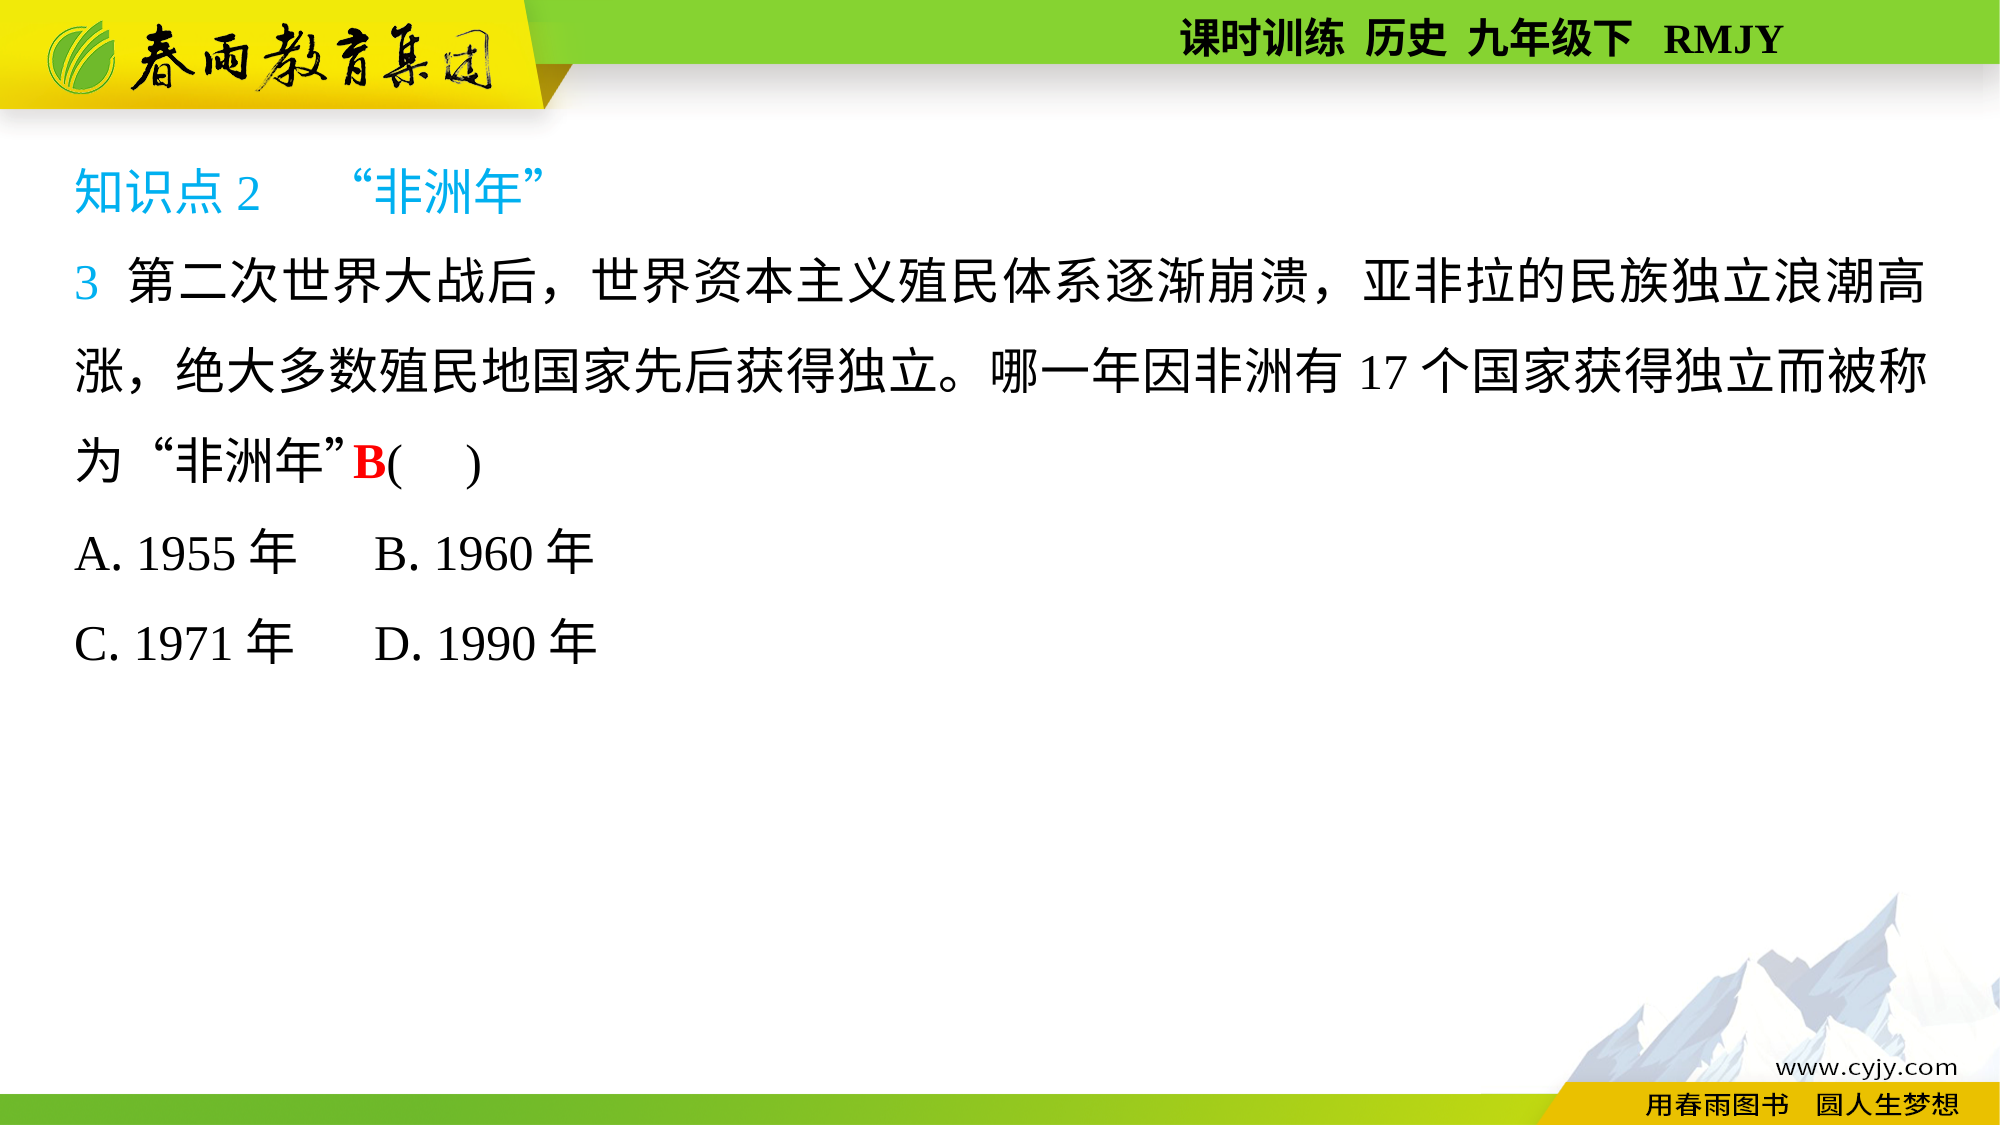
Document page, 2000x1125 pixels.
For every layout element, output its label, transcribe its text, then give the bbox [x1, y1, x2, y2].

list 知识点2 “非洲年” 3 第二次世界大战后，世界资本主义殖民体系逐渐崩溃，亚非拉的民族独立浪潮高涨，绝大多数殖民地国家先后获得独立。哪一年因非洲有17个国家获得独立而被称为“非洲年”( ) A. 1955年 B. 1960年 C. 1971年 D. 1990年 [59, 122, 1944, 683]
text_box B [338, 420, 413, 496]
picture [0, 0, 2000, 1125]
